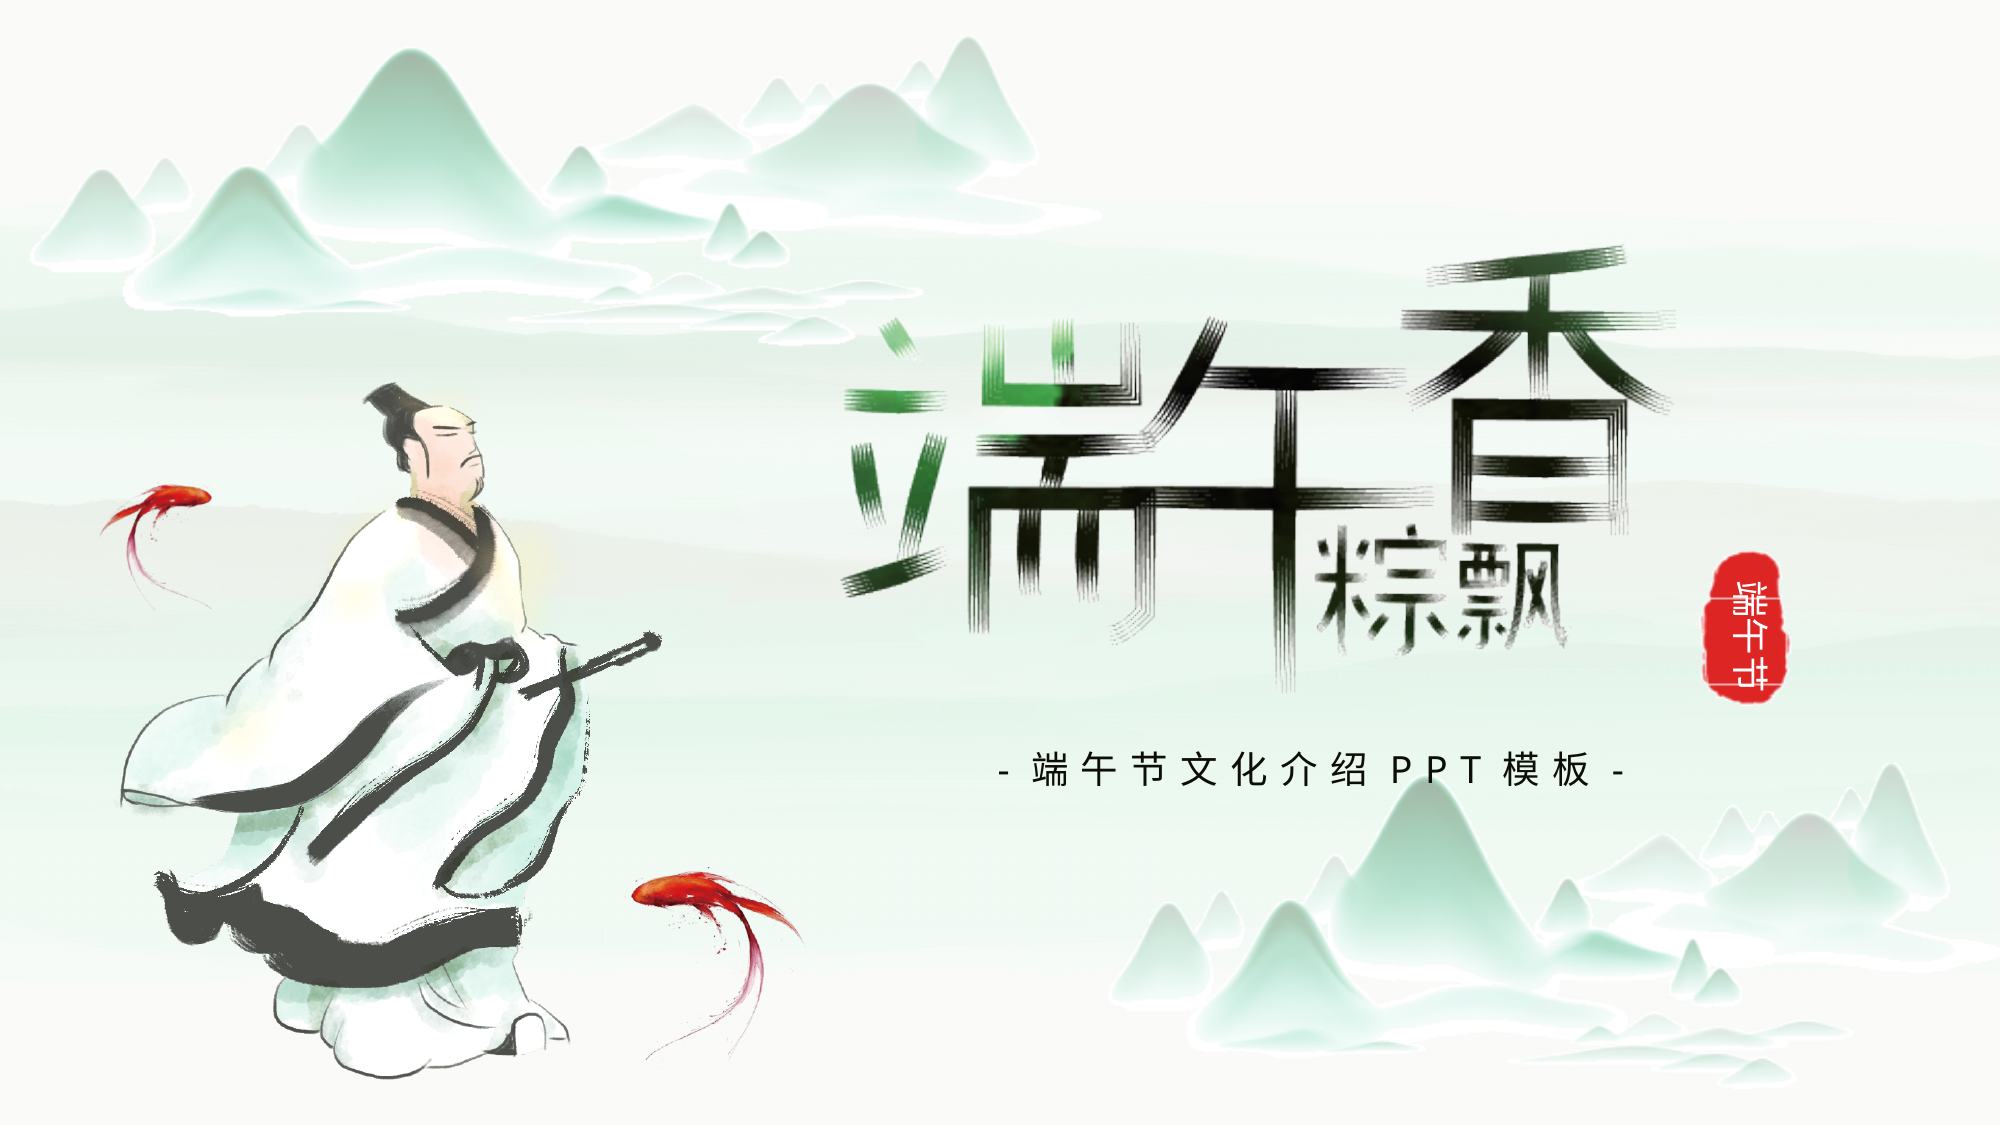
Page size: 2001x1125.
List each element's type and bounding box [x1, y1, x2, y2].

text_box [1676, 546, 1811, 724]
picture [0, 0, 2000, 1125]
